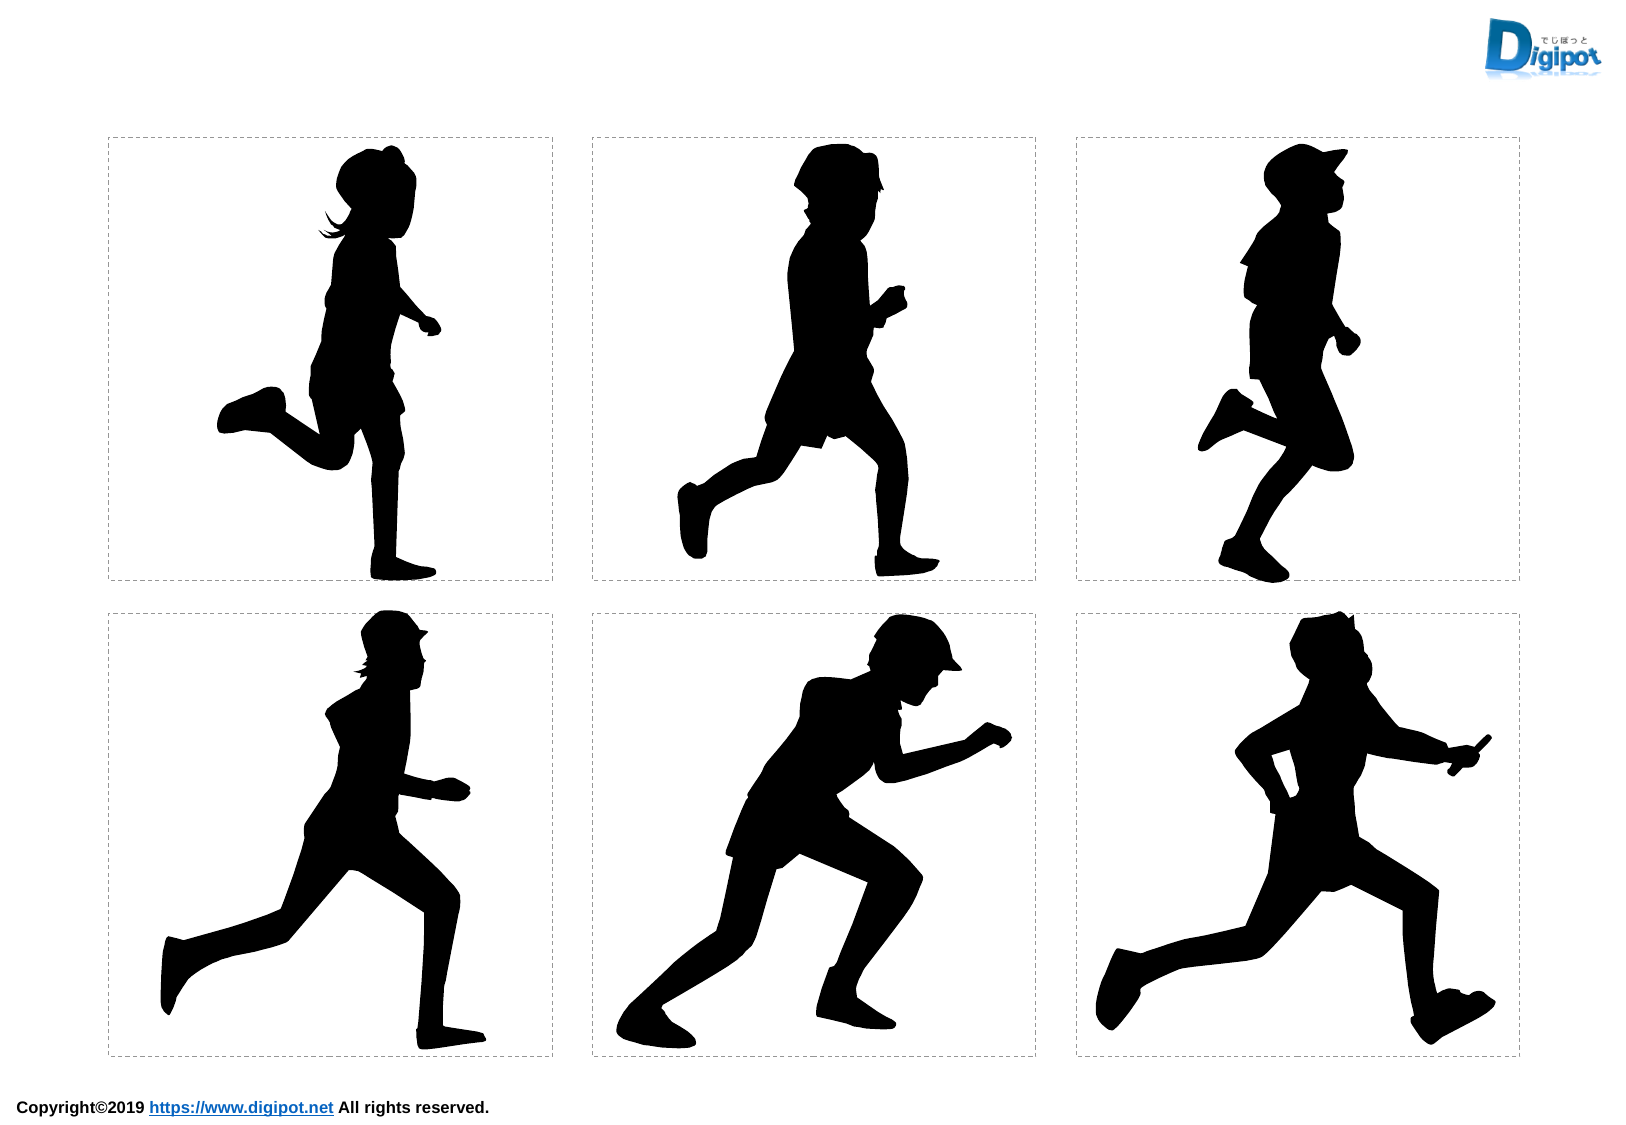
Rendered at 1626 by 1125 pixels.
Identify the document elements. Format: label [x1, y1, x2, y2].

text_box [1197, 143, 1361, 583]
text_box [677, 143, 940, 577]
picture [1485, 18, 1602, 82]
text_box [217, 145, 442, 581]
text_box [1095, 611, 1496, 1045]
text_box [160, 610, 487, 1050]
text_box [616, 614, 1013, 1049]
